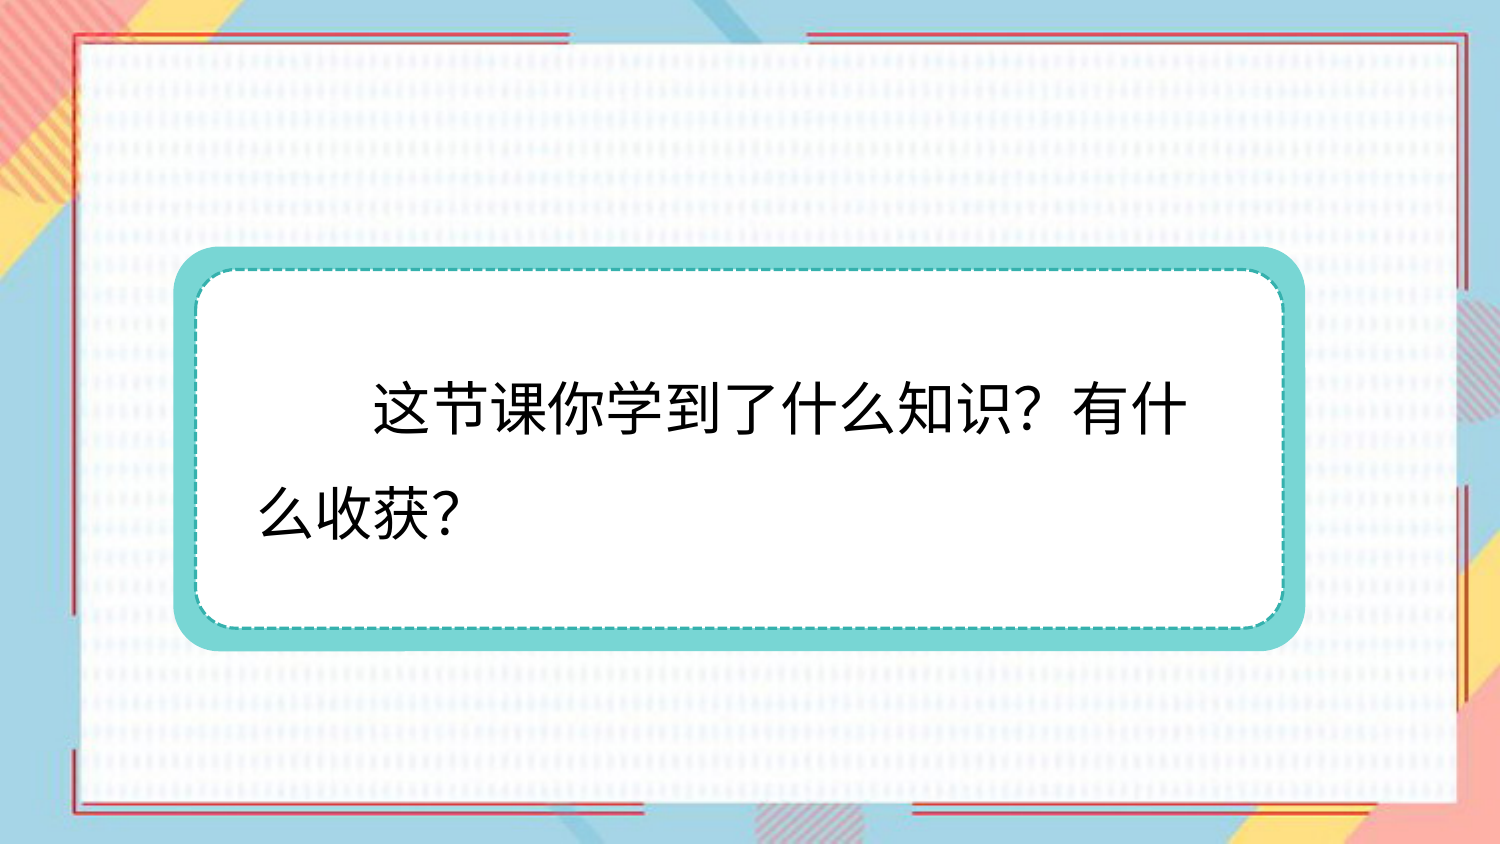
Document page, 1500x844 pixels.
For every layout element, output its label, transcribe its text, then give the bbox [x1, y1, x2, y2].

text_box 这节课你学到了什么知识？有什么收获？ [241, 329, 1237, 555]
text_box [194, 268, 1285, 630]
text_box [172, 245, 1307, 653]
picture [0, 0, 1500, 844]
